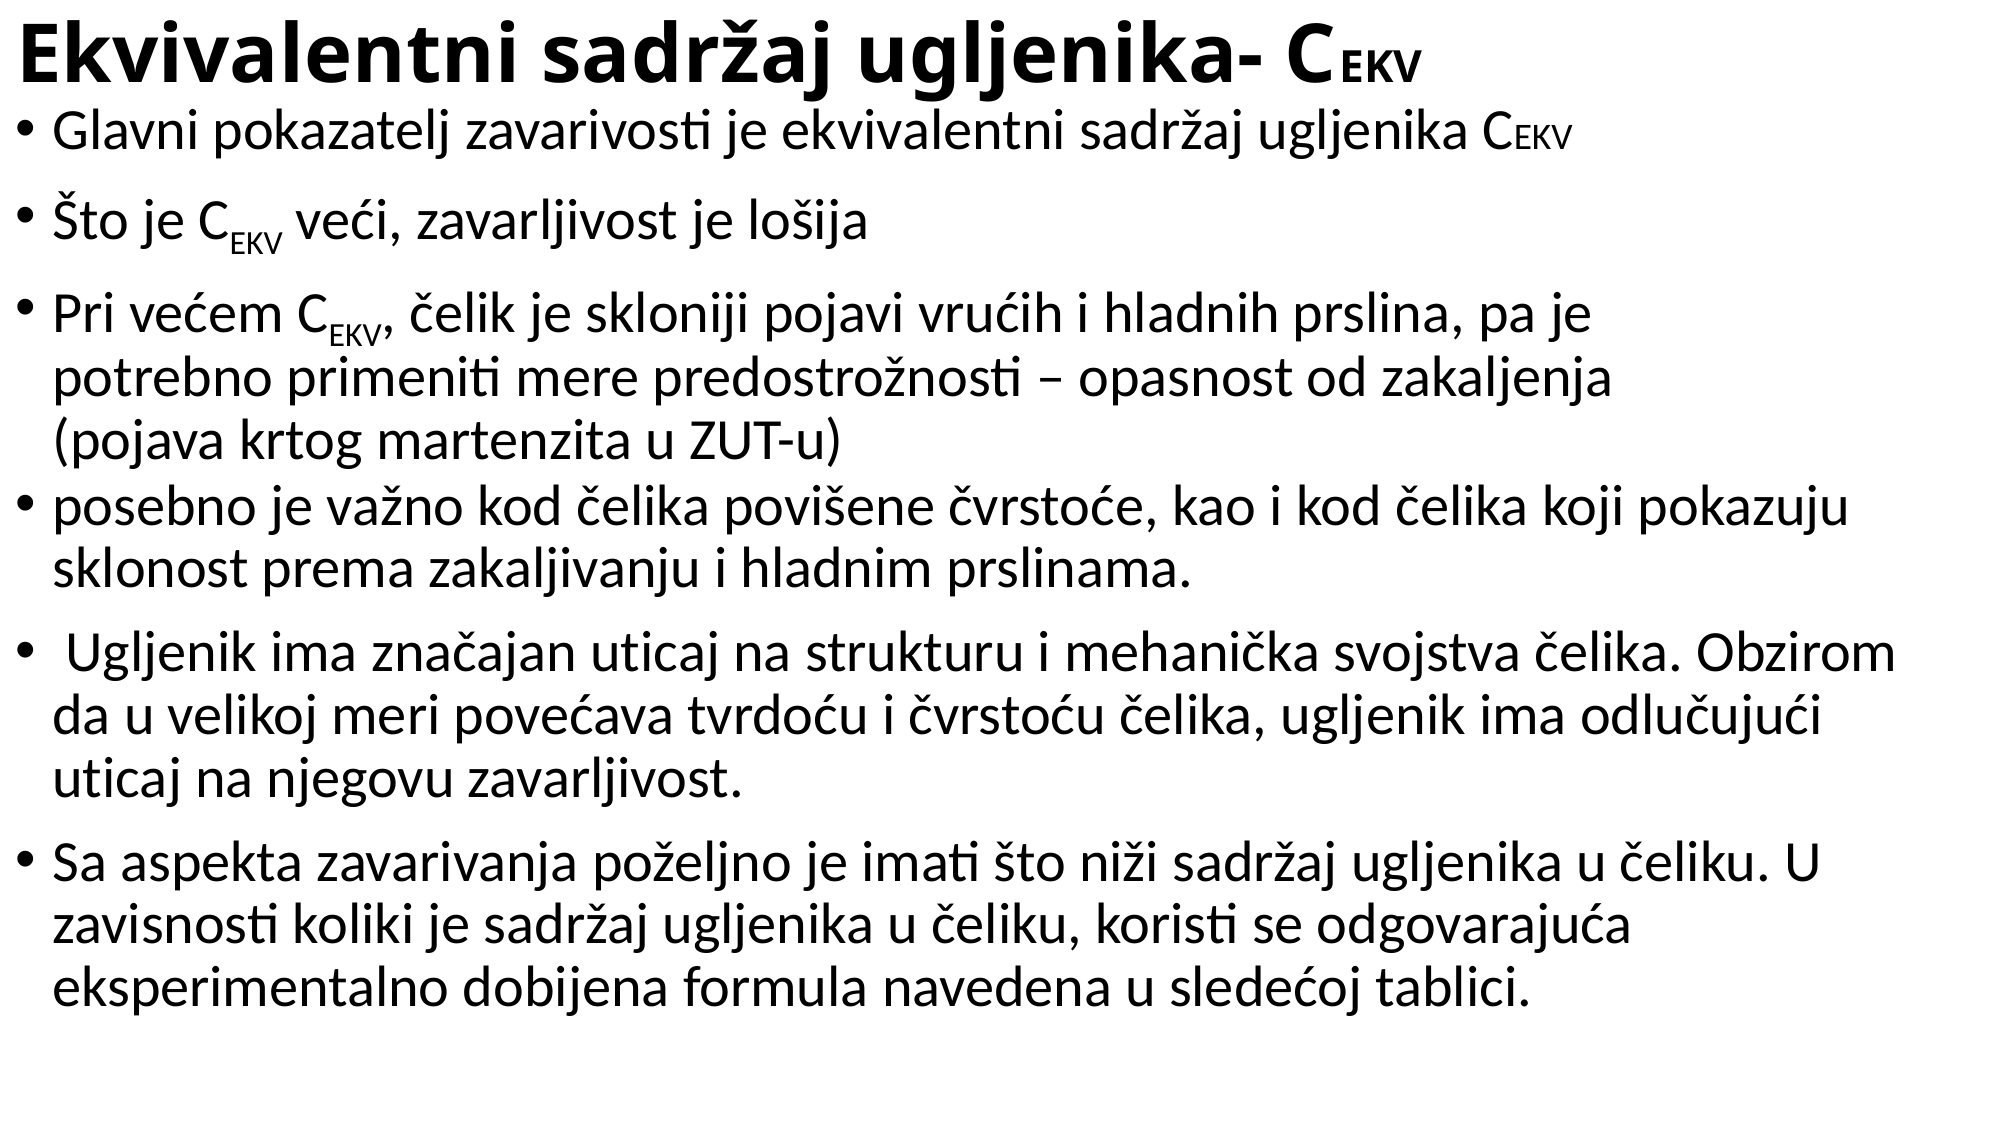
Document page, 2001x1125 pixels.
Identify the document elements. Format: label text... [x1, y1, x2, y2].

list Glavni pokazatelj zavarivosti je ekvivalentni sadržaj ugljenika CEKV Što je CEKV veći, zavarljivost je lošija Pri većem CEKV, čelik je skloniji pojavi vrućih i hladnih prslina, pa je potrebno primeniti mere predostrožnosti – opasnost od zakaljenja (pojava krtog martenzita u ZUT-u) [0, 91, 1751, 467]
title Ekvivalentni sadržaj ugljenika- CEKV [0, 0, 1476, 91]
text_box posebno je važno kod čelika povišene čvrstoće, kao i kod čelika koji pokazuju sklonost prema zakaljivanju i hladnim prslinama. Ugljenik ima značajan uticaj na strukturu i mehanička svojstva čelika. Obzirom da u velikoj meri povećava tvrdoću i čvrstoću čelika, ugljenik ima odlučujući uticaj na njegovu zavarljivost. Sa aspekta zavarivanja poželjno je imati što niži sadržaj ugljenika u čeliku. U zavisnosti koliki je sadržaj ugljenika u čeliku, koristi se odgovarajuća eksperimentalno dobijena formula navedena u sledećoj tablici. [0, 467, 1971, 1125]
